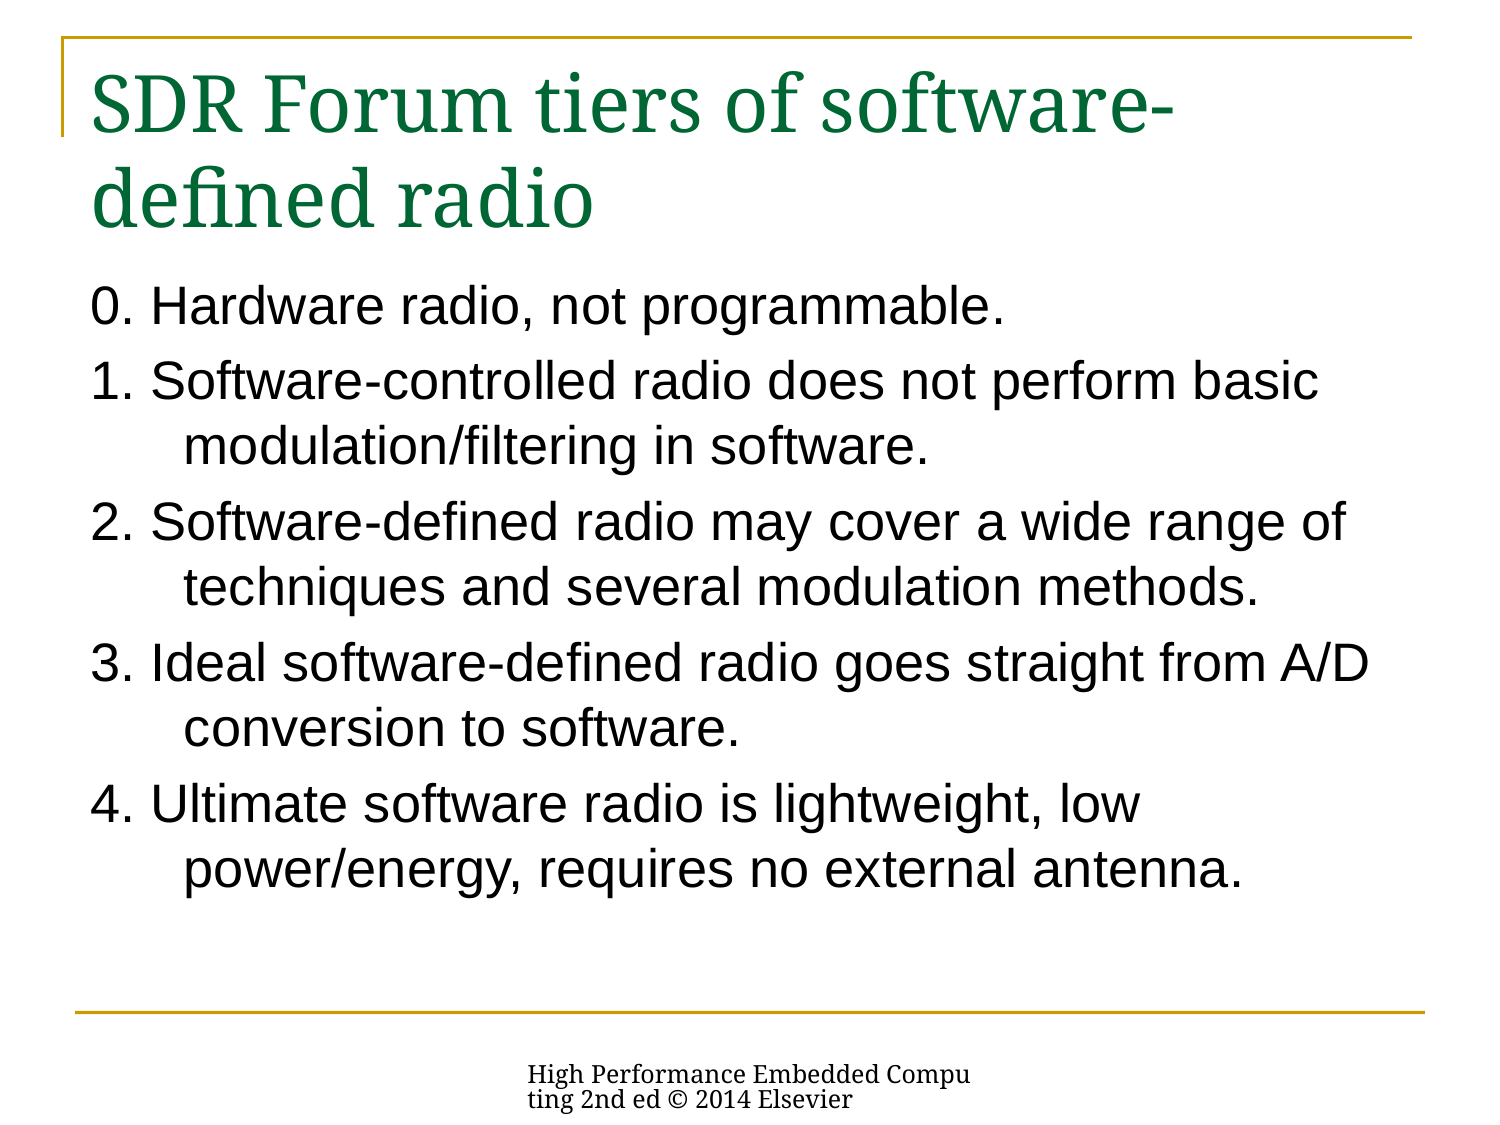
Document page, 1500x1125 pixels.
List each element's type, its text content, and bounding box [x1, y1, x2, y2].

title SDR Forum tiers of software-defined radio [75, 45, 1425, 233]
footer High Performance Embedded Computing 2nd ed © 2014 Elsevier [512, 1025, 988, 1100]
list 0. Hardware radio, not programmable. 1. Software-controlled radio does not perform basic modulation/filtering in software. 2. Software-defined radio may cover a wide range of techniques and several modulation methods. 3. Ideal software-defined radio goes straight from A/D conversion to software. 4. Ultimate software radio is lightweight, low power/energy, requires no external antenna. [75, 262, 1425, 1006]
